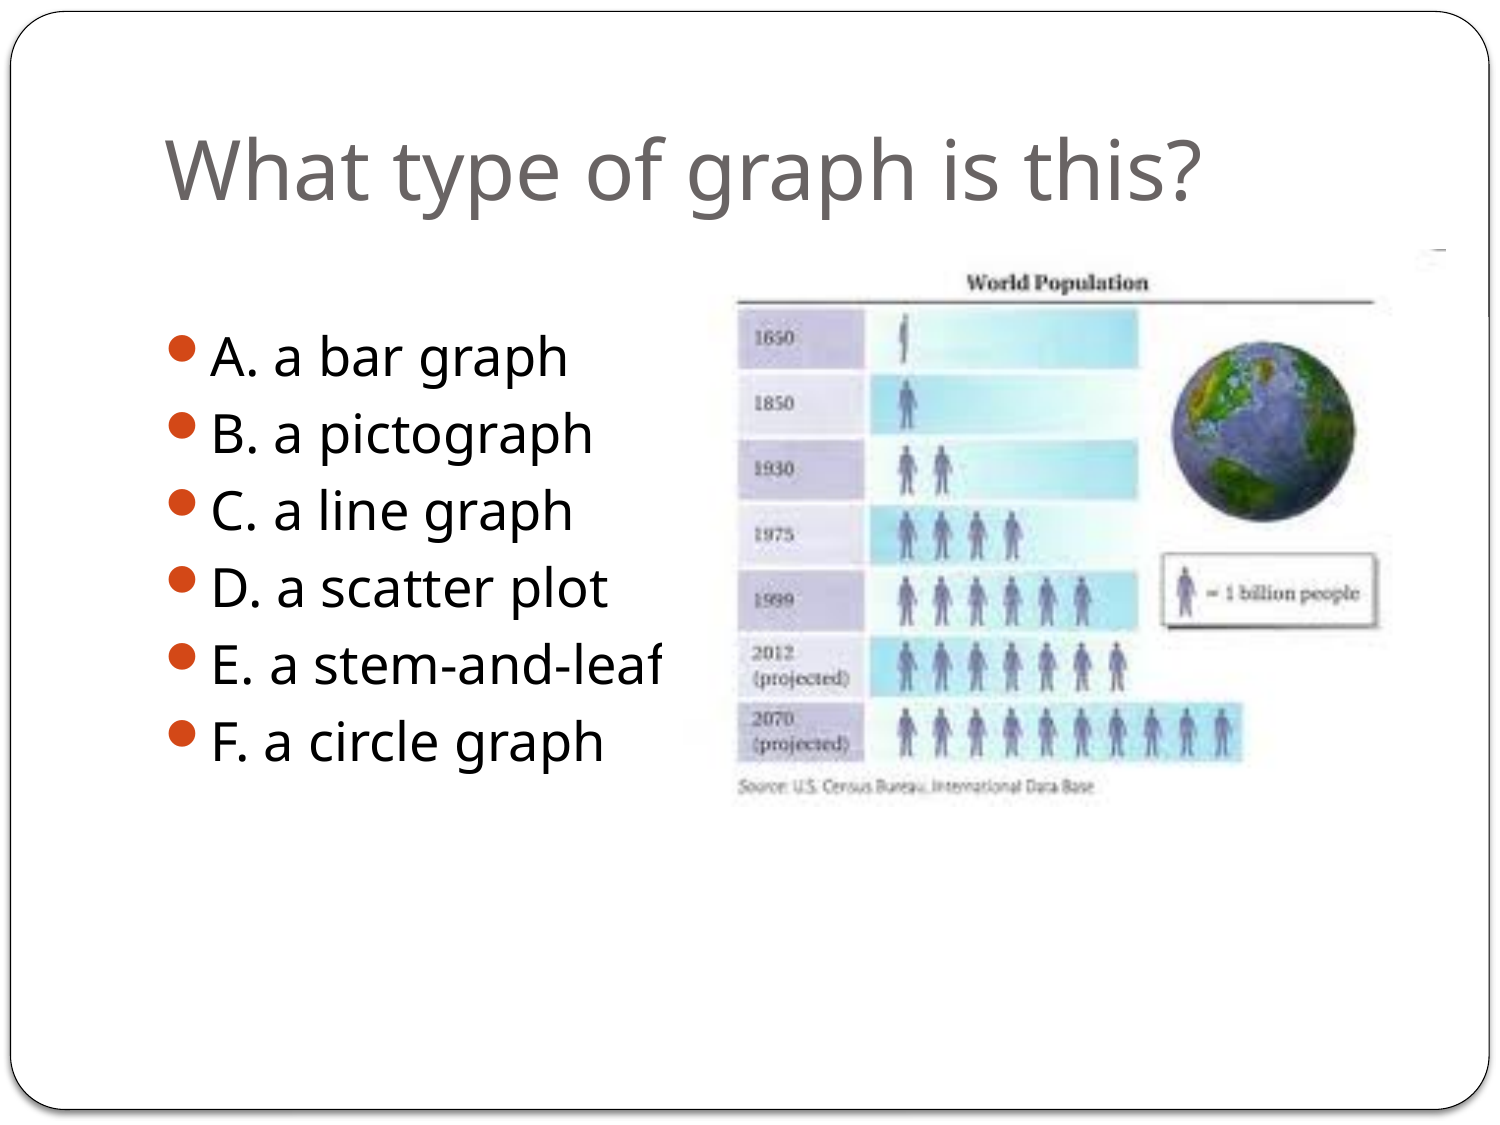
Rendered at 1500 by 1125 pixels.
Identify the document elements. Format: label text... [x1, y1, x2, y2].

picture [662, 249, 1446, 807]
title What type of graph is this? [150, 45, 1425, 233]
list A. a bar graph B. a pictograph C. a line graph D. a scatter plot E. a stem-and-leaf plot F. a circle graph [150, 237, 1425, 988]
